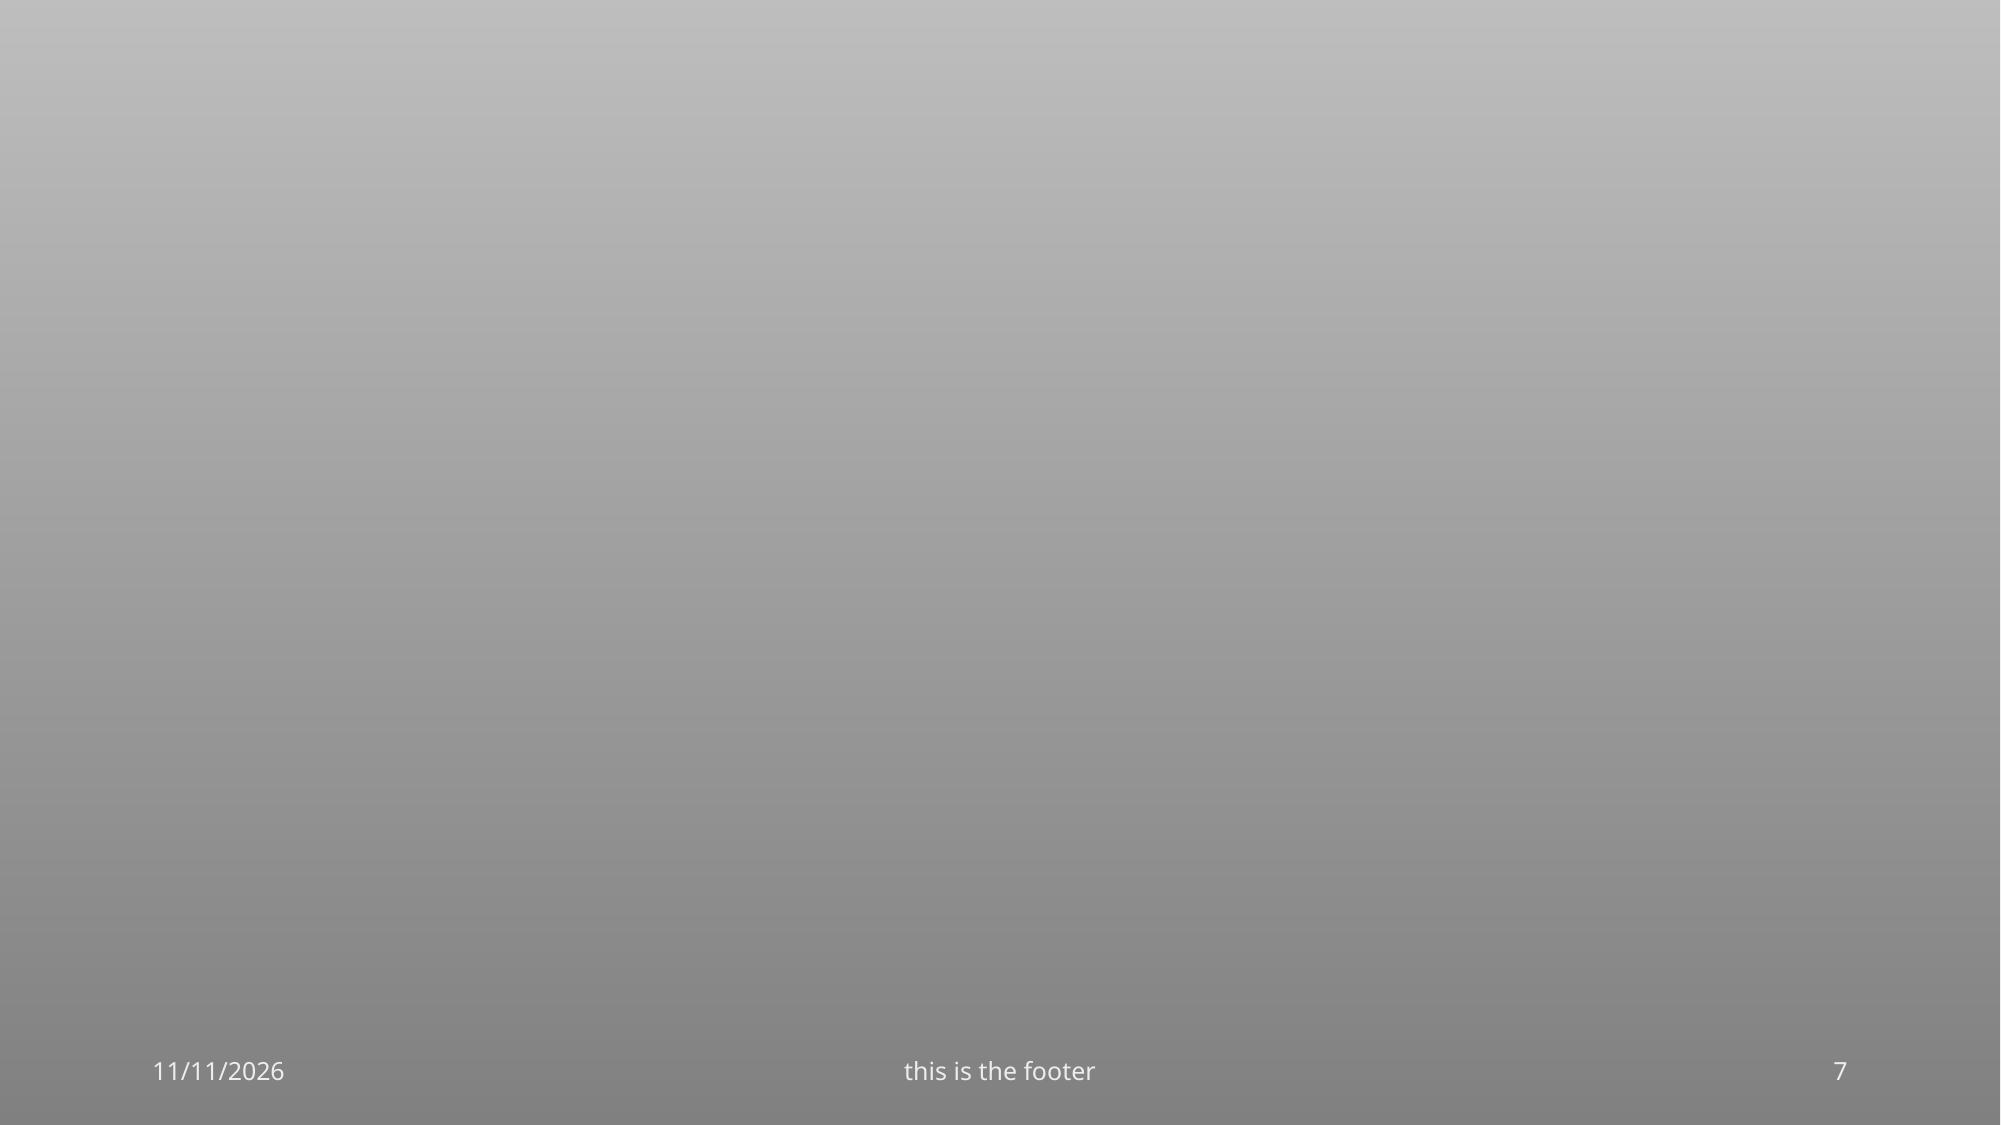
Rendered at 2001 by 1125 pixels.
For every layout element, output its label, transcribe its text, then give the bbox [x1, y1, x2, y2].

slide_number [137, 1042, 588, 1103]
picture [0, 0, 2001, 1125]
footer this is the footer [662, 1042, 1338, 1103]
slide_number ‹#› [1412, 1042, 1863, 1103]
